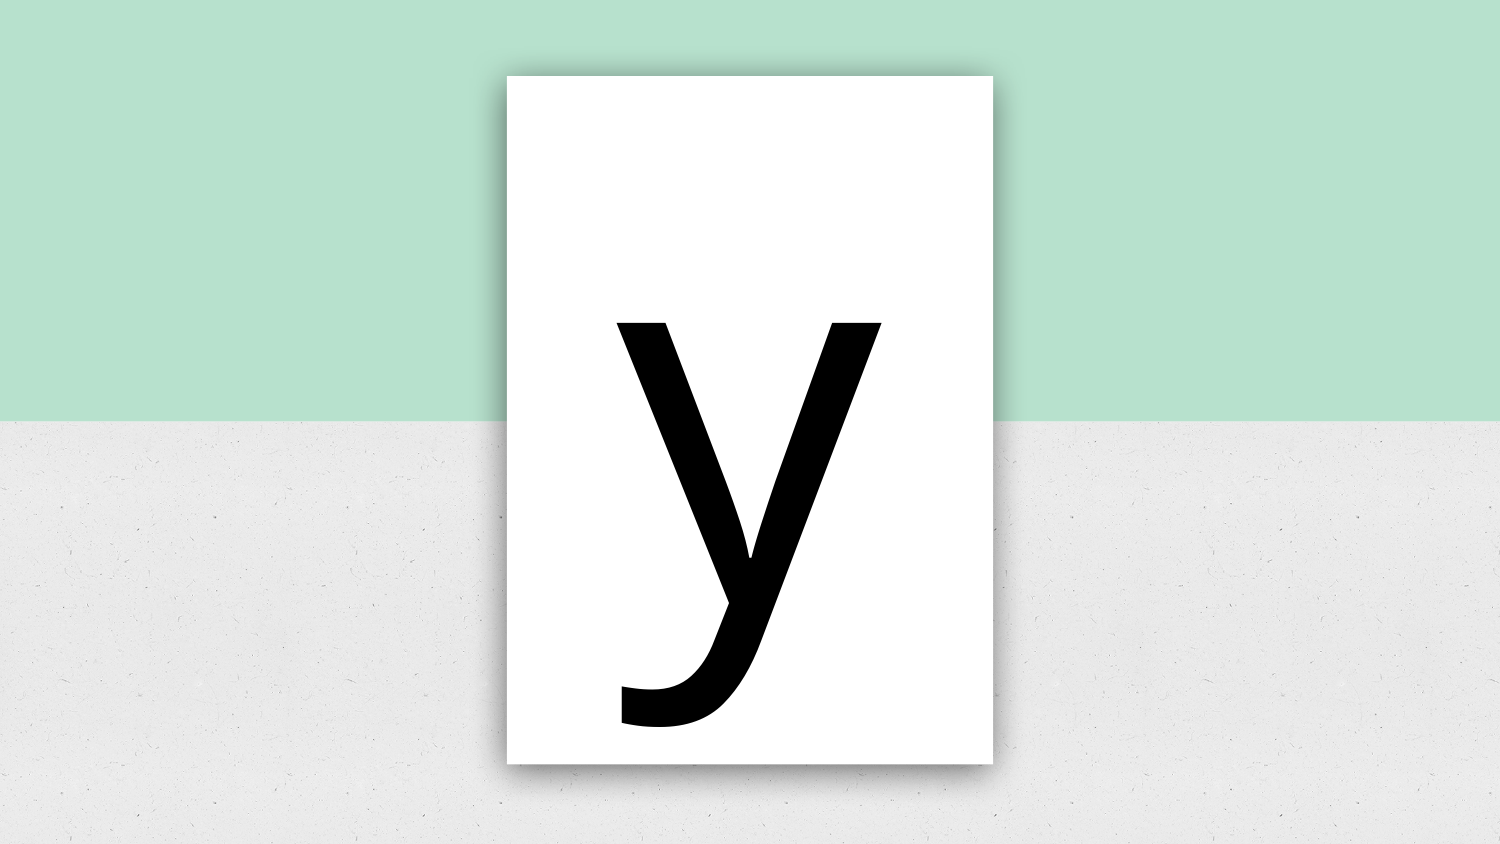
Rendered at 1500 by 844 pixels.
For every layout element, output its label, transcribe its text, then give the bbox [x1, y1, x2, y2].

picture [0, 422, 1500, 844]
text_box [0, 0, 1500, 421]
text_box y [558, 105, 940, 420]
text_box [506, 76, 994, 420]
